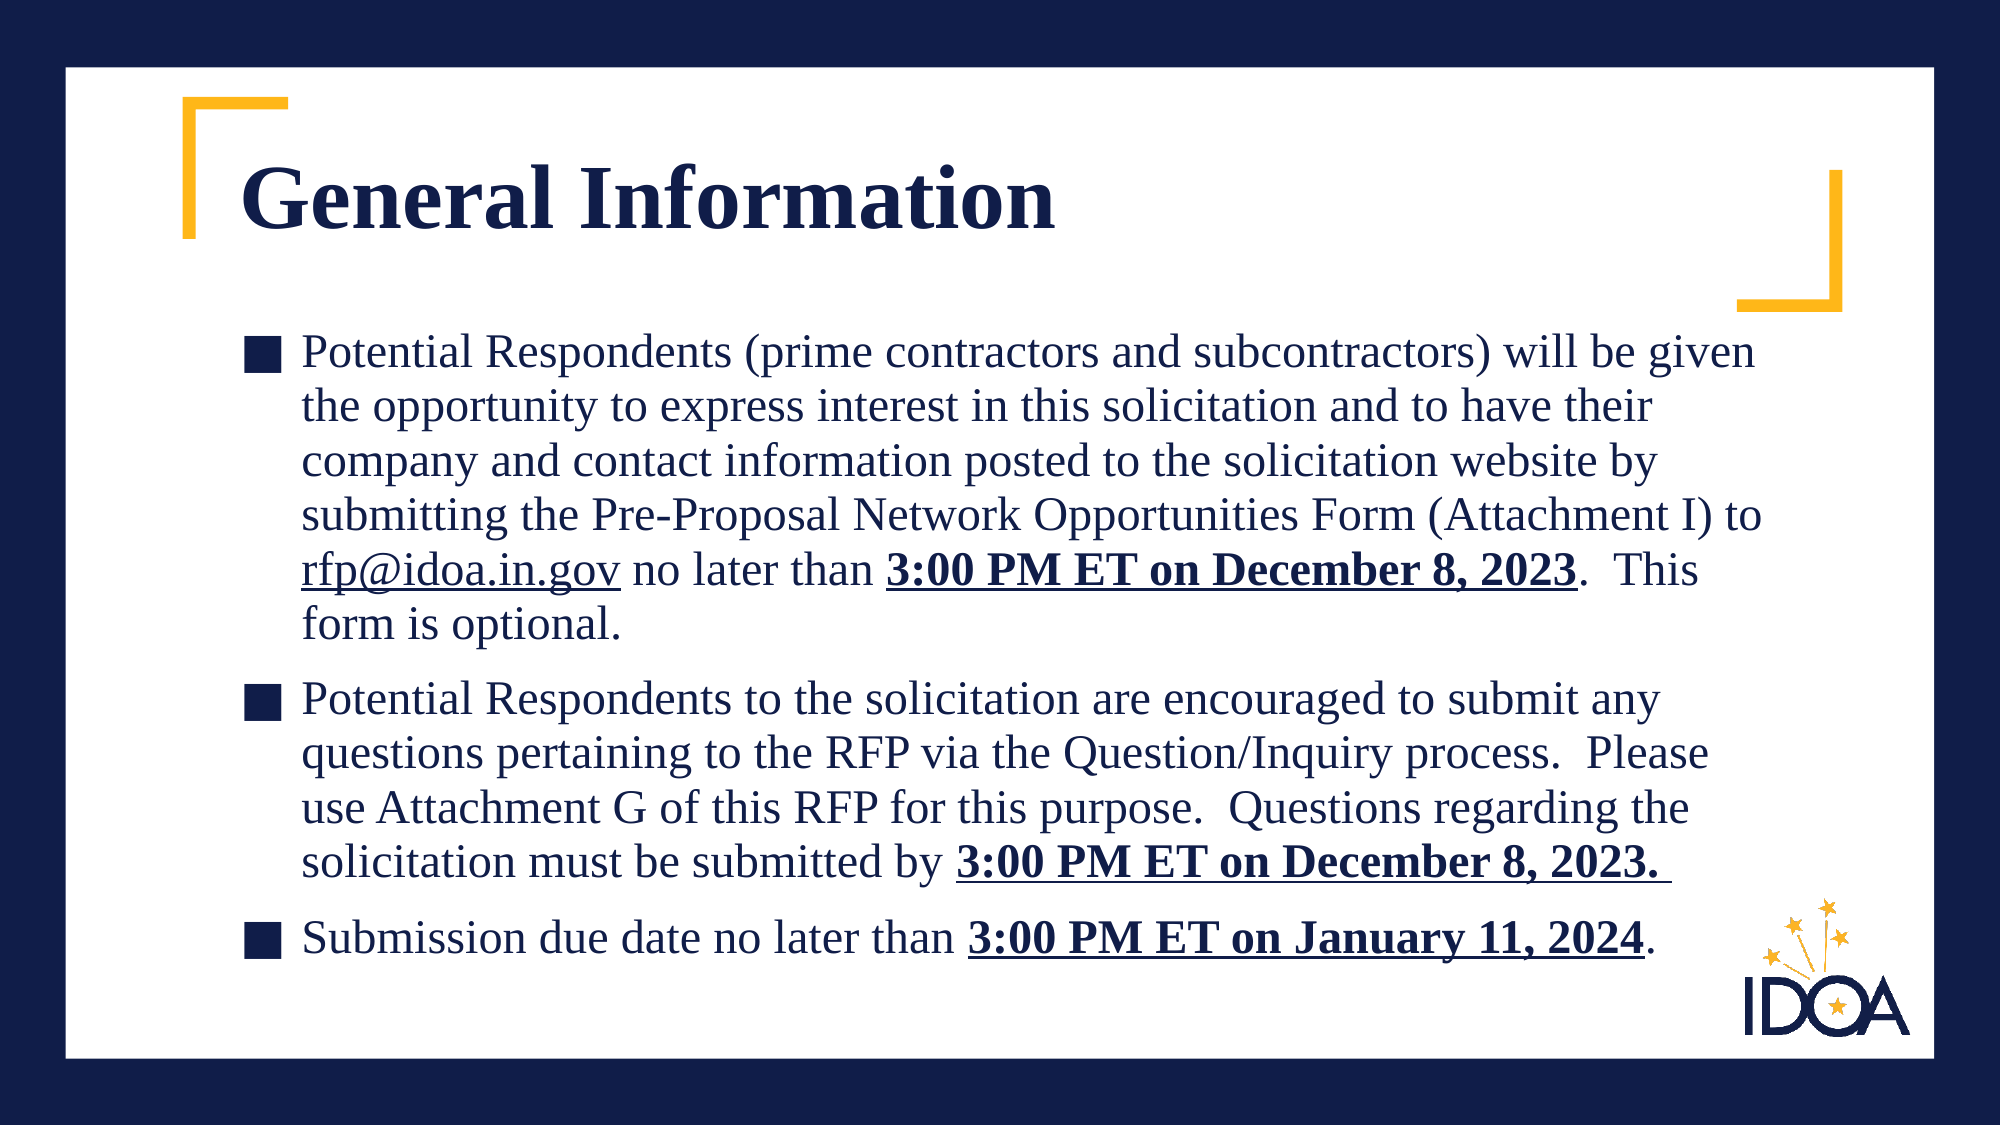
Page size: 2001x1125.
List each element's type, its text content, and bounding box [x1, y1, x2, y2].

picture [1702, 857, 1959, 1114]
list Potential Respondents (prime contractors and subcontractors) will be given the opportunity to express interest in this solicitation and to have their company and contact information posted to the solicitation website by submitting the Pre-Proposal Network Opportunities Form (Attachment I) to rfp@idoa.in.gov no later than 3:00 PM ET on December 8, 2023. This form is optional. Potential Respondents to the solicitation are encouraged to submit any questions pertaining to the RFP via the Question/Inquiry process. Please use Attachment G of this RFP for this purpose. Questions regarding the solicitation must be submitted by 3:00 PM ET on December 8, 2023. Submission due date no later than 3:00 PM ET on January 11, 2024. [225, 316, 1800, 983]
title General Information [225, 142, 1800, 279]
